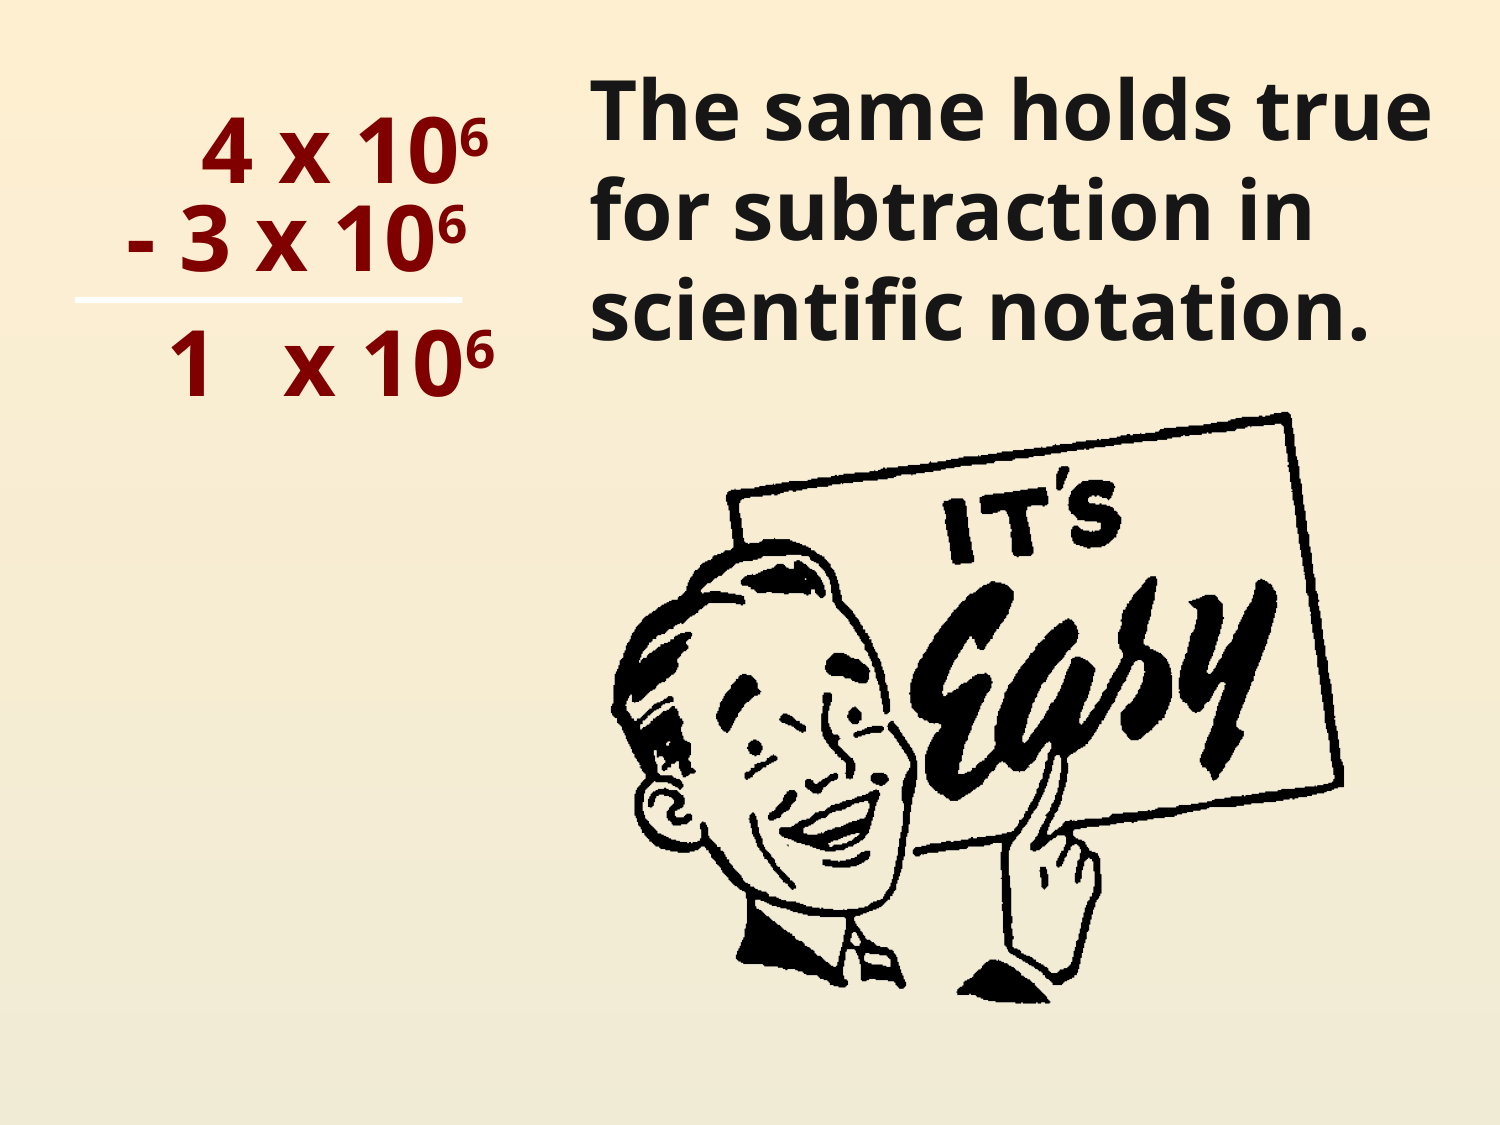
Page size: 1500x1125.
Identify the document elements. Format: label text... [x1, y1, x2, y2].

text_box The same holds true for subtraction in scientific notation. [575, 50, 1450, 365]
text_box x 106 [268, 297, 511, 422]
text_box - 3 x 106 [111, 172, 483, 297]
text_box 1 [151, 297, 235, 422]
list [549, 387, 1401, 1021]
text_box 4 x 106 [187, 84, 506, 210]
